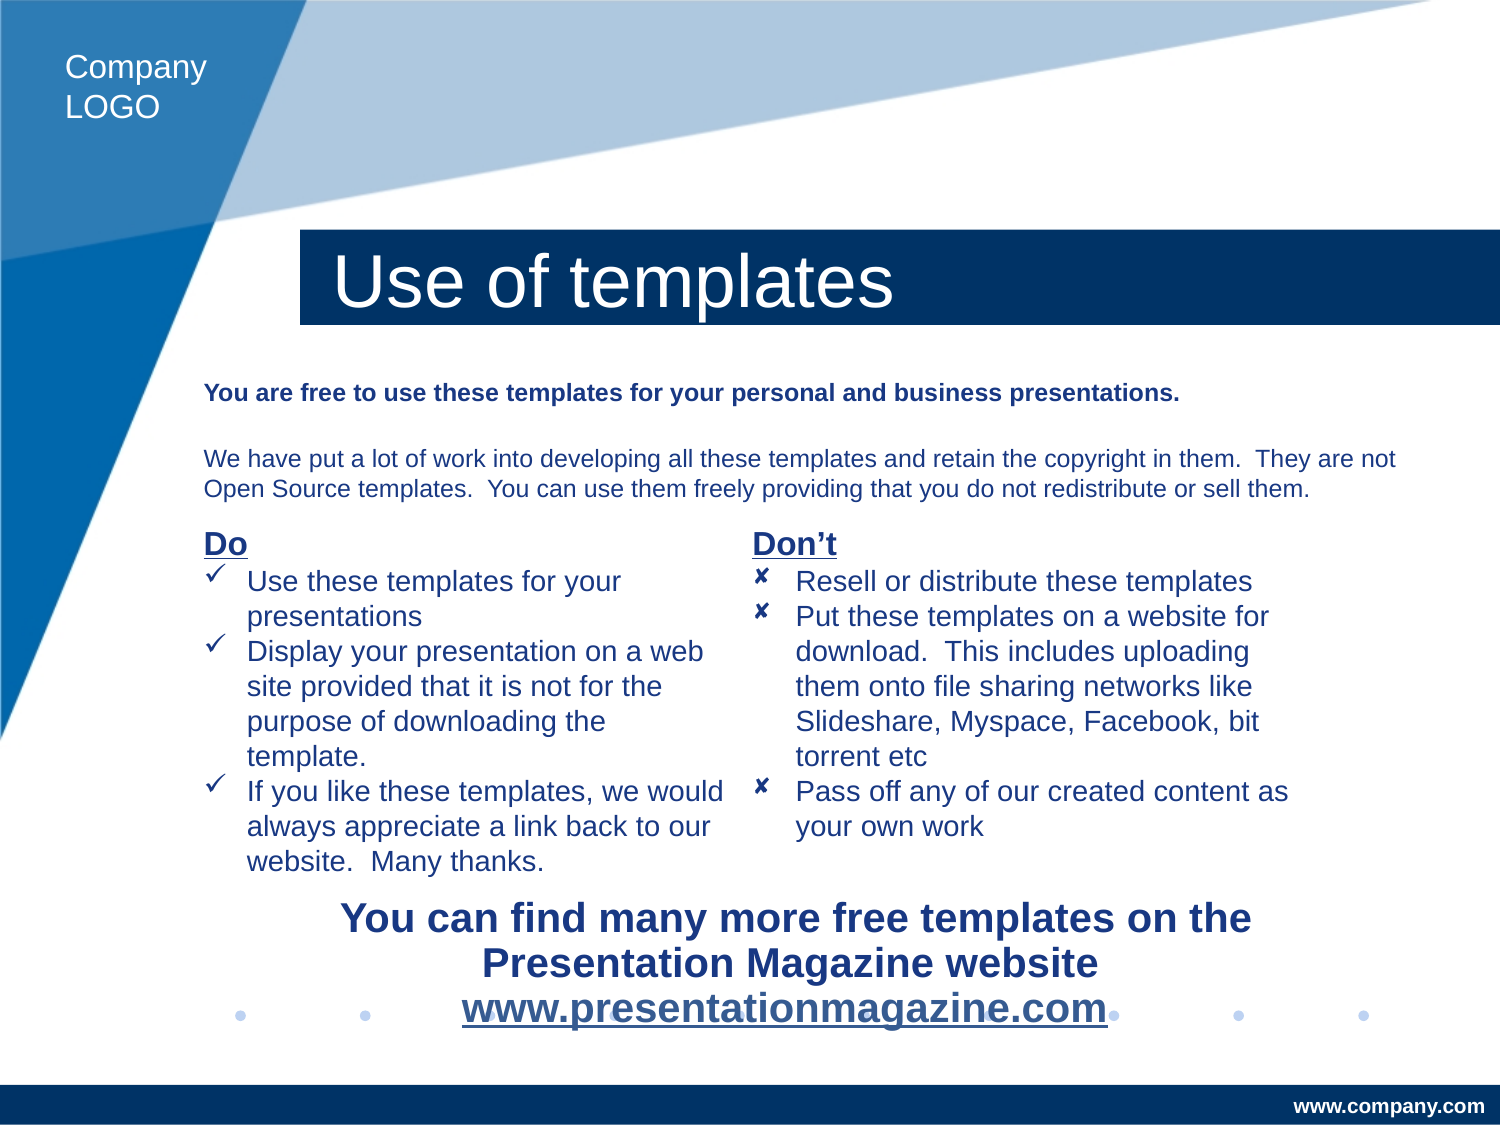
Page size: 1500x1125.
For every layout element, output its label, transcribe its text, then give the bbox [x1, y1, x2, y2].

text_box Company LOGO [50, 37, 325, 132]
text_box [88, 208, 1436, 1083]
text_box You are free to use these templates for your personal and business presentations. [188, 369, 1329, 414]
picture [0, 0, 1500, 842]
text_box We have put a lot of work into developing all these templates and retain the copyright in them. They are not Open Source templates. You can use them freely providing that you do not redistribute or sell them. [188, 435, 1430, 510]
text_box Do Use these templates for your presentations Display your presentation on a web site provided that it is not for the purpose of downloading the template. If you like these templates, we would always appreciate a link back to our website. Many thanks. [188, 515, 749, 889]
text_box You can find many more free templates on the Presentation Magazine website www.presentationmagazine.com [171, 889, 1347, 1040]
text_box Don’t Resell or distribute these templates Put these templates on a website for download. This includes uploading them onto file sharing networks like Slideshare, Myspace, Facebook, bit torrent etc Pass off any of our created content as your own work [737, 515, 1335, 850]
title Use of templates [300, 229, 1500, 325]
